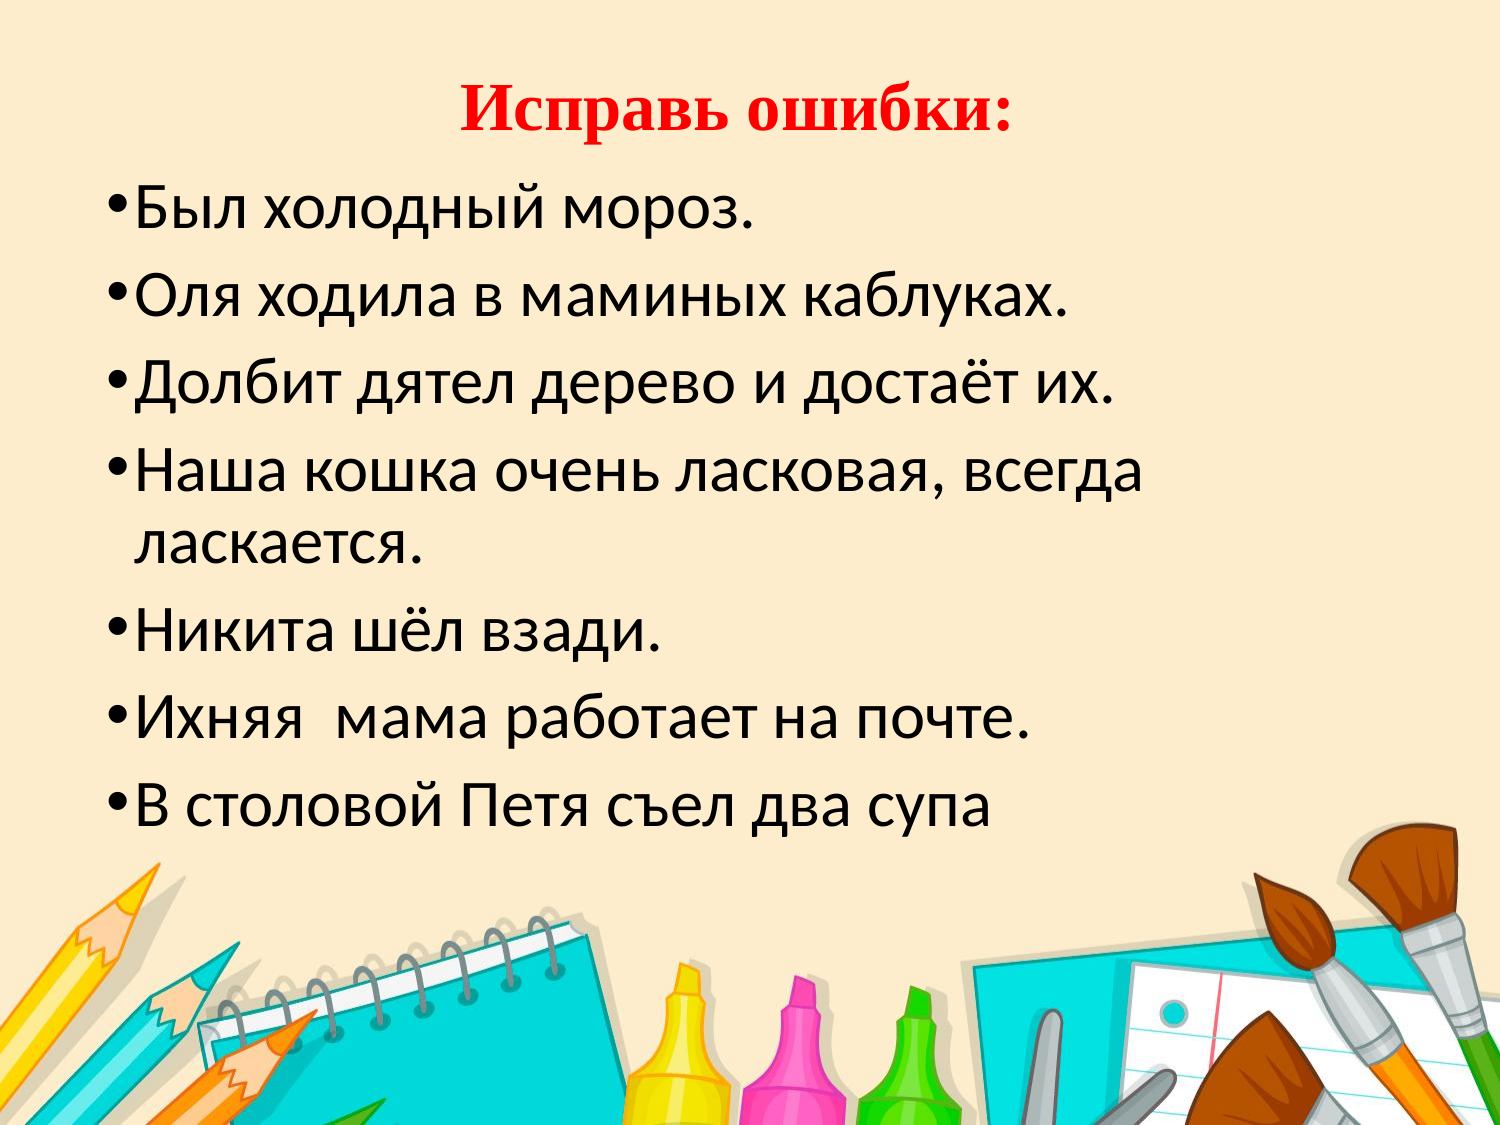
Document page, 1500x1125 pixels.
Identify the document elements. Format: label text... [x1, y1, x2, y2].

title Исправь ошибки: [91, 0, 1385, 163]
picture [0, 0, 1500, 1125]
list Был холодный мороз. Оля ходила в маминых каблуках. Долбит дятел дерево и достаёт их. Наша кошка очень ласковая, всегда ласкается. Никита шёл взади. Ихняя мама работает на почте. В столовой Петя съел два супа [91, 163, 1385, 877]
